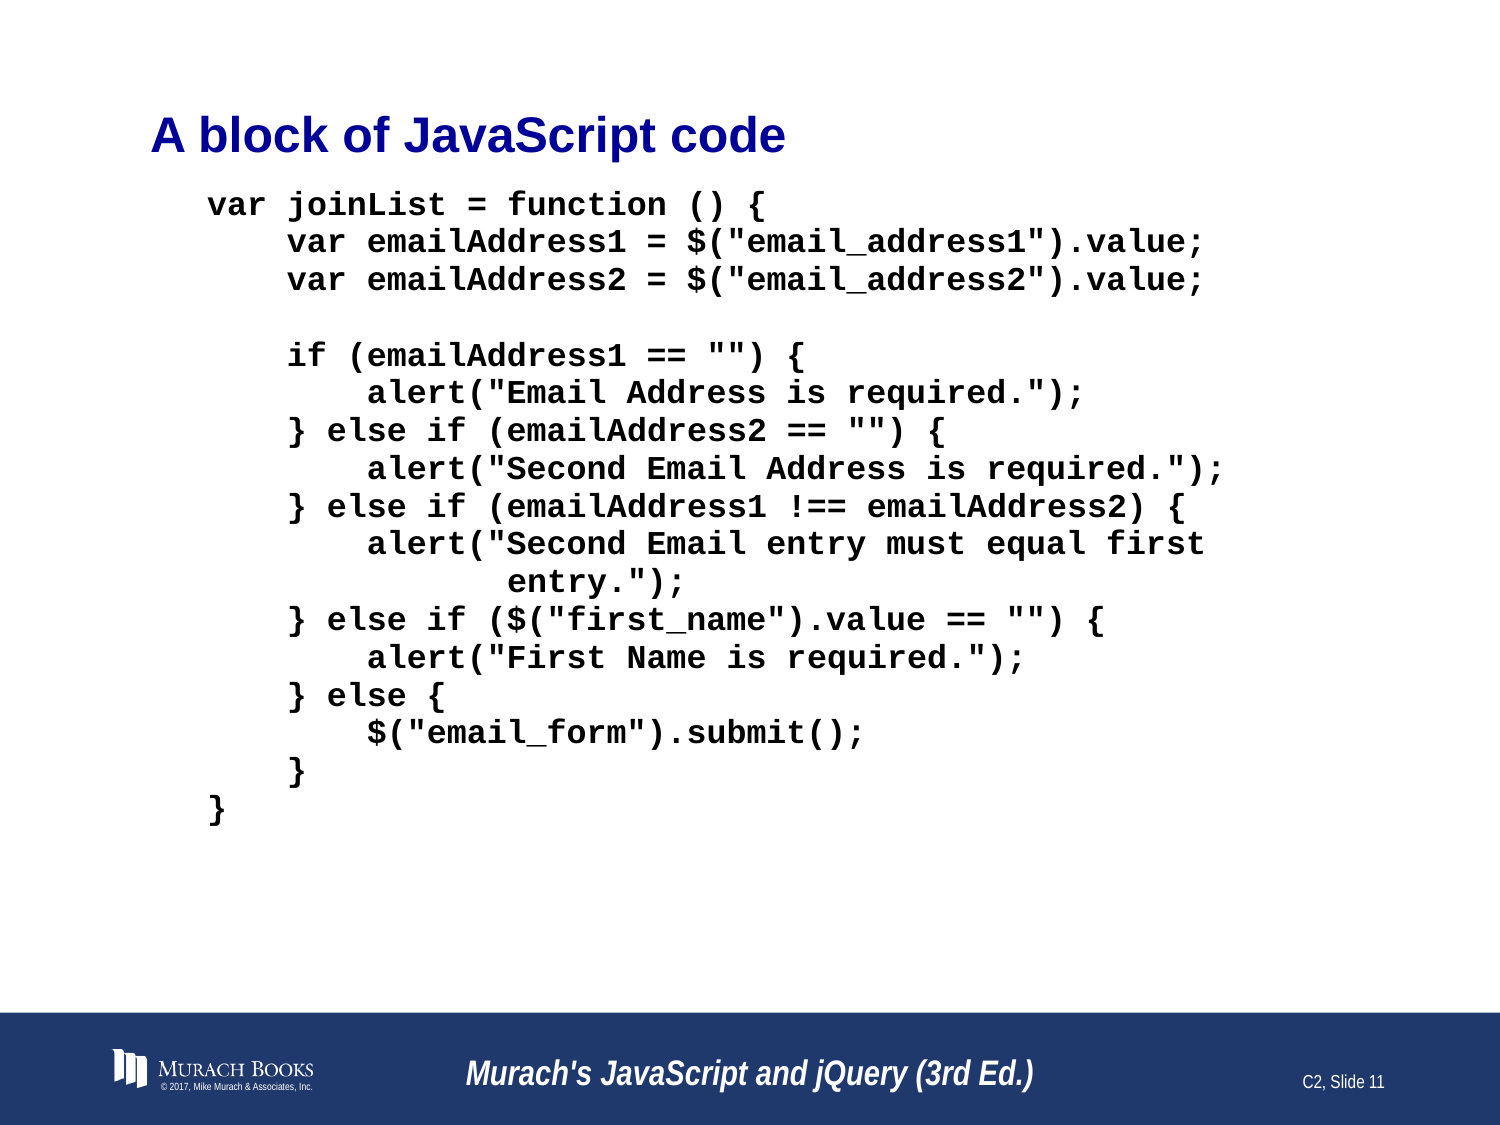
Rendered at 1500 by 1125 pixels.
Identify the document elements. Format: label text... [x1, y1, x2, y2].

slide_number Murach's JavaScript and jQuery (3rd Ed.) [463, 1025, 1050, 1100]
title A block of JavaScript code [150, 102, 1350, 164]
slide_number C2, Slide 11 [1087, 1025, 1400, 1100]
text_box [149, 187, 1350, 830]
footer © 2017, Mike Murach & Associates, Inc. [12, 1025, 463, 1100]
